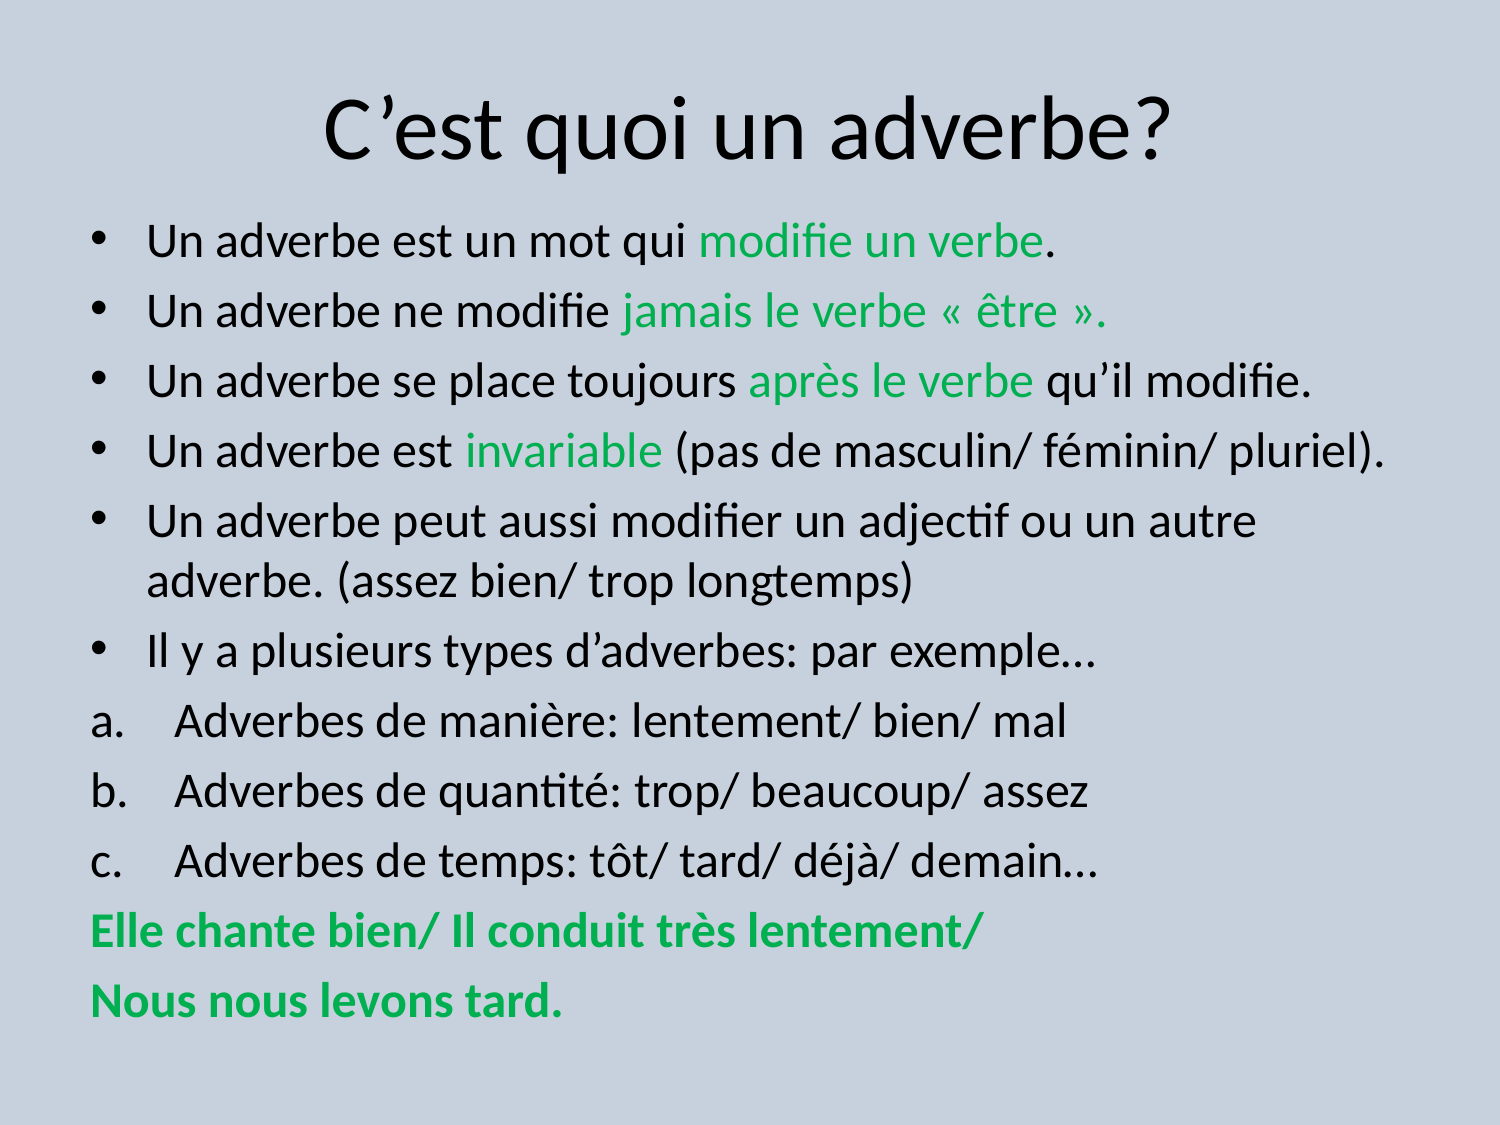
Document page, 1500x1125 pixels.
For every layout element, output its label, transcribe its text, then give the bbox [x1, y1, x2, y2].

list Un adverbe est un mot qui modifie un verbe. Un adverbe ne modifie jamais le verbe « être ». Un adverbe se place toujours après le verbe qu’il modifie. Un adverbe est invariable (pas de masculin/ féminin/ pluriel). Un adverbe peut aussi modifier un adjectif ou un autre adverbe. (assez bien/ trop longtemps) Il y a plusieurs types d’adverbes: par exemple… Adverbes de manière: lentement/ bien/ mal Adverbes de quantité: trop/ beaucoup/ assez Adverbes de temps: tôt/ tard/ déjà/ demain… Elle chante bien/ Il conduit très lentement/ Nous nous levons tard. [75, 200, 1425, 1063]
title C’est quoi un adverbe? [75, 45, 1425, 200]
